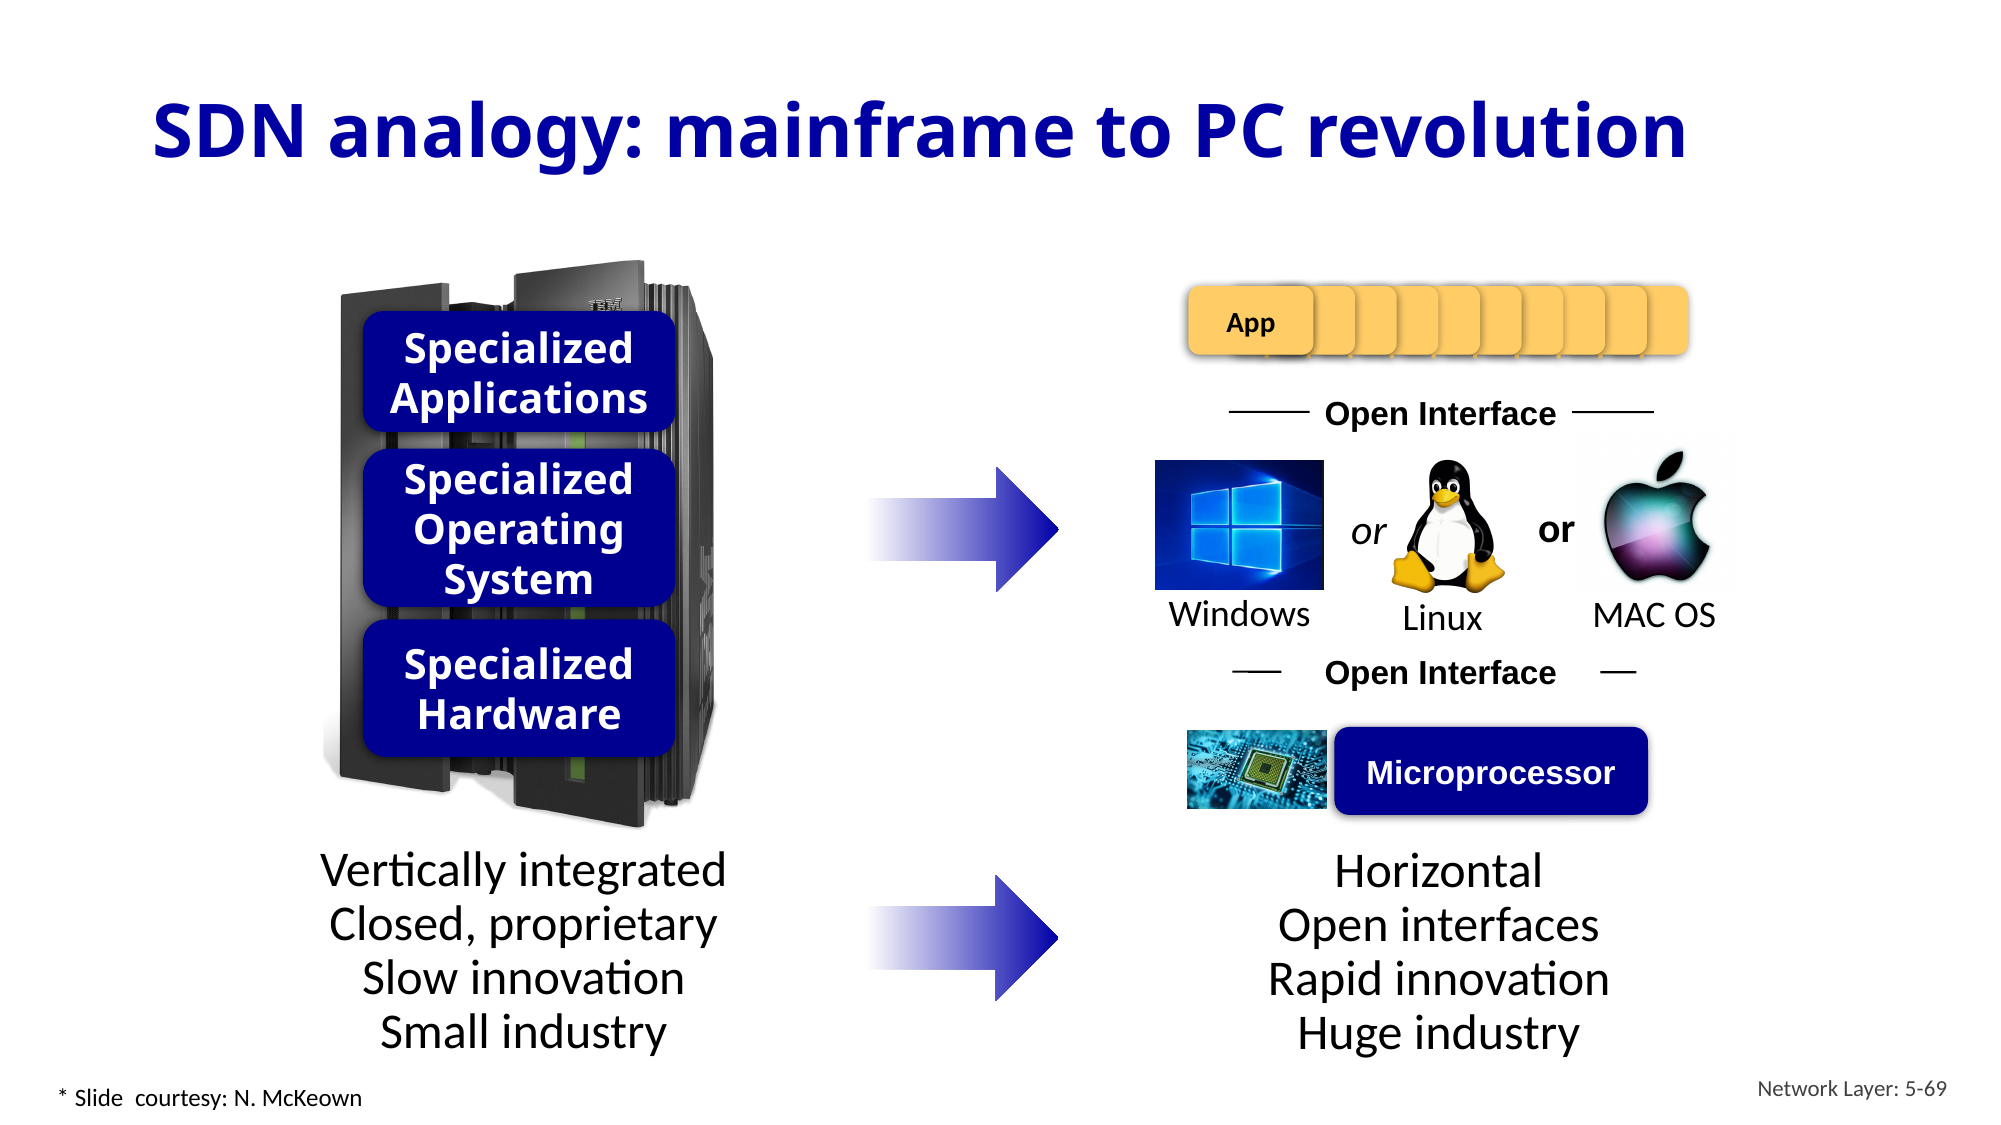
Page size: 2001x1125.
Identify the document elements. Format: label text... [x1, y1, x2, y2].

slide_number Network Layer: 5-69 [1512, 1056, 1963, 1117]
picture [1187, 730, 1232, 791]
text_box * Slide courtesy: N. McKeown [41, 1074, 379, 1120]
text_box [1152, 384, 1740, 647]
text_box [1232, 647, 1648, 815]
text_box Horizontal Open interfaces Rapid innovation Huge industry [1096, 836, 1782, 1068]
text_box [864, 464, 1061, 595]
text_box Vertically integrated Closed, proprietary Slow innovation Small industry [255, 836, 793, 1067]
title SDN analogy: mainframe to PC revolution [137, 59, 1863, 207]
picture [323, 252, 733, 830]
text_box [864, 872, 1060, 1004]
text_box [1188, 286, 1689, 355]
picture [1187, 788, 1230, 809]
